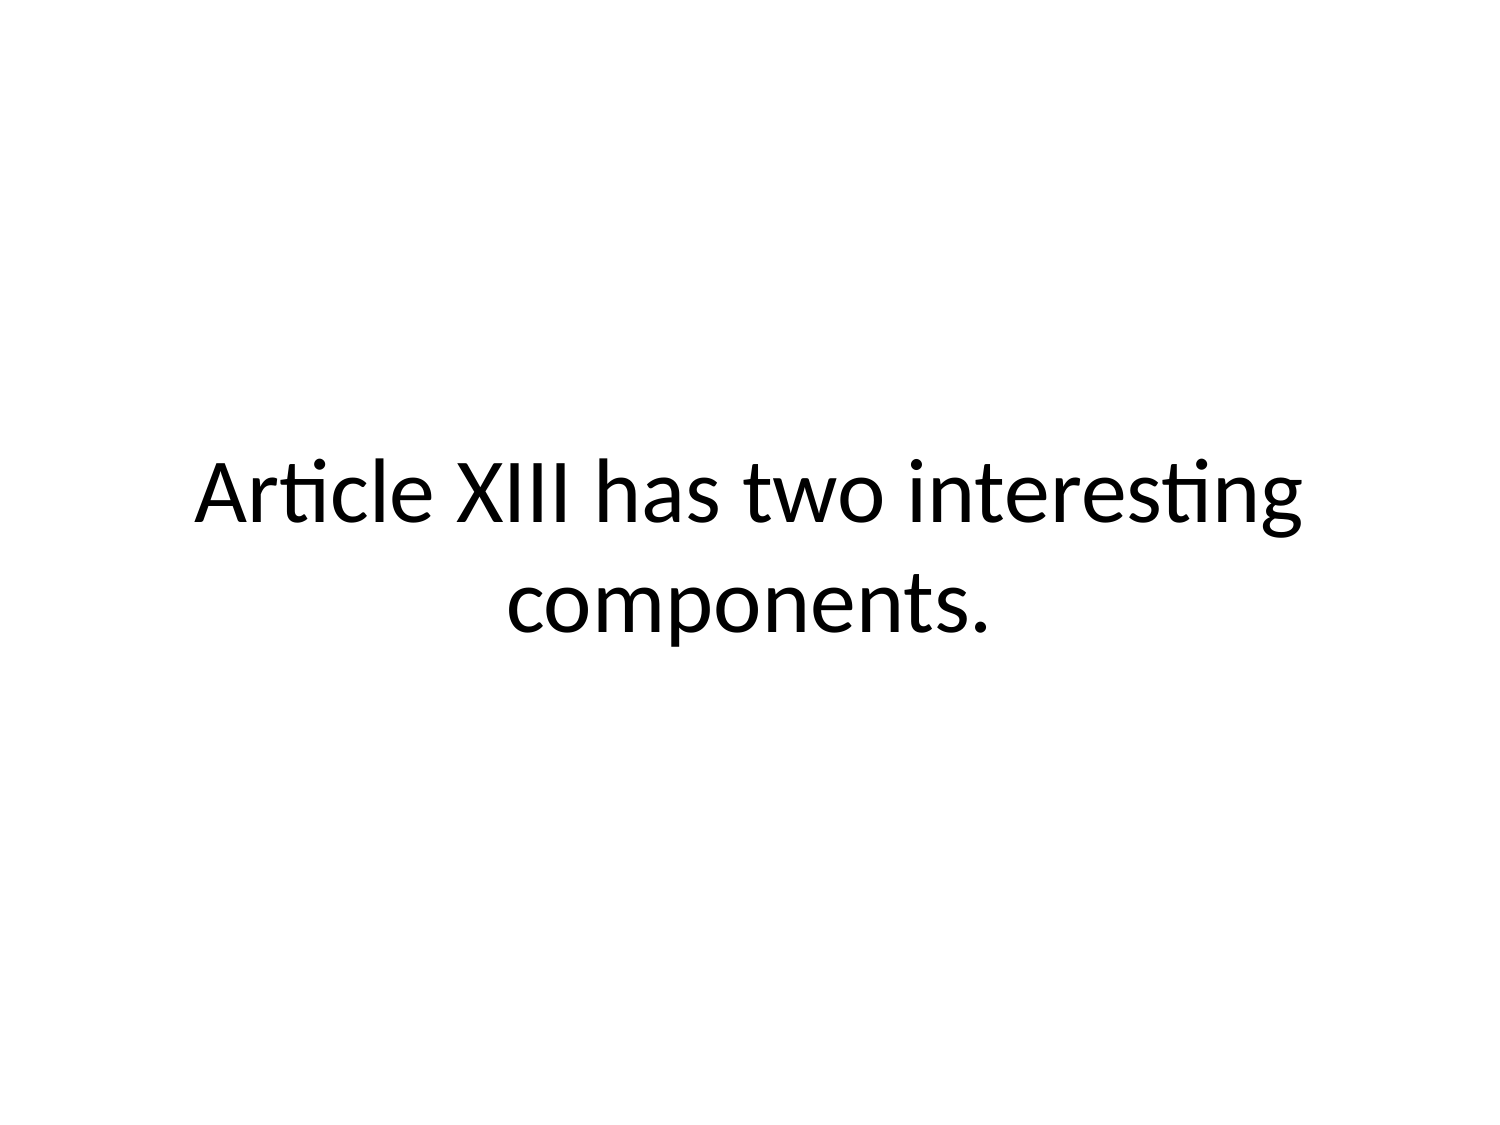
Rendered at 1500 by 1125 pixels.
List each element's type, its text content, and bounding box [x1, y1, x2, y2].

title Article XIII has two interesting components. [75, 45, 1425, 1038]
